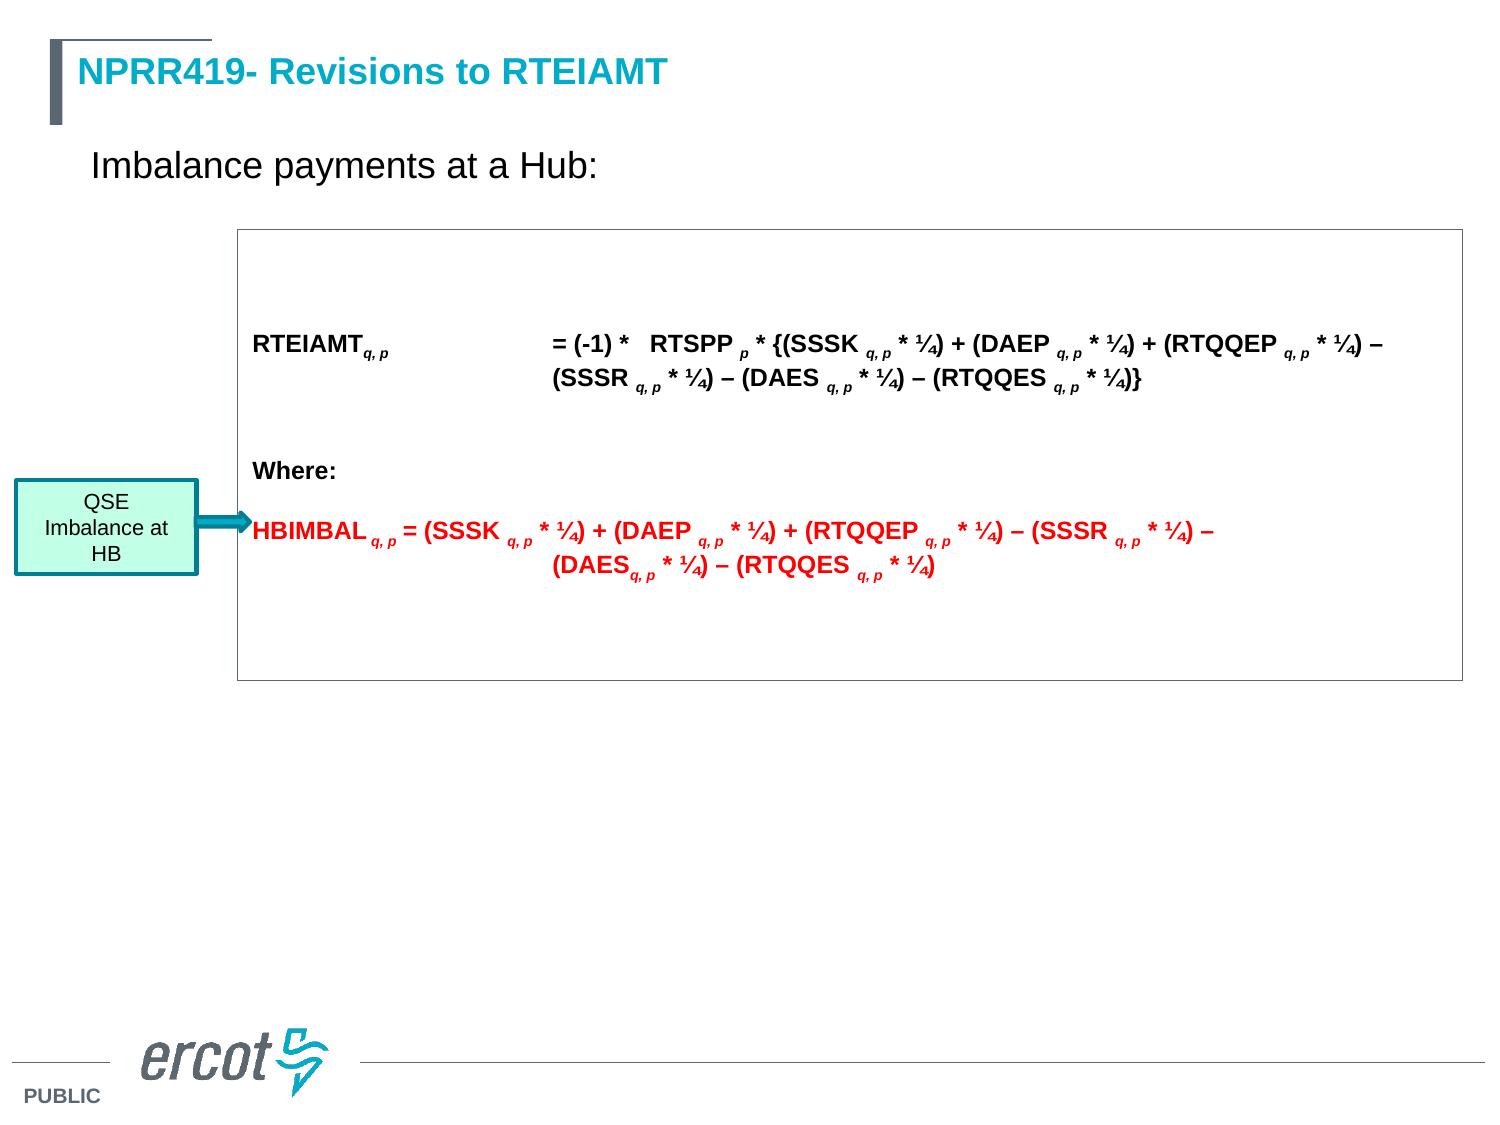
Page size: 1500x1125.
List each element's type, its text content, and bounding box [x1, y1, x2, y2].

text_box RTEIAMTq, p = (-1) * RTSPP p * {(SSSK q, p * ¼) + (DAEP q, p * ¼) + (RTQQEP q, p * ¼) – (SSSR q, p * ¼) – (DAES q, p * ¼) – (RTQQES q, p * ¼)} Where: HBIMBAL q, p = (SSSK q, p * ¼) + (DAEP q, p * ¼) + (RTQQEP q, p * ¼) – (SSSR q, p * ¼) – (DAESq, p * ¼) – (RTQQES q, p * ¼) [237, 229, 1463, 681]
text_box QSE Imbalance at HB [16, 480, 197, 574]
list Imbalance payments at a Hub: [75, 133, 1450, 207]
picture [137, 1024, 332, 1100]
text_box [193, 510, 253, 534]
title NPRR419- Revisions to RTEIAMT [62, 39, 1450, 134]
